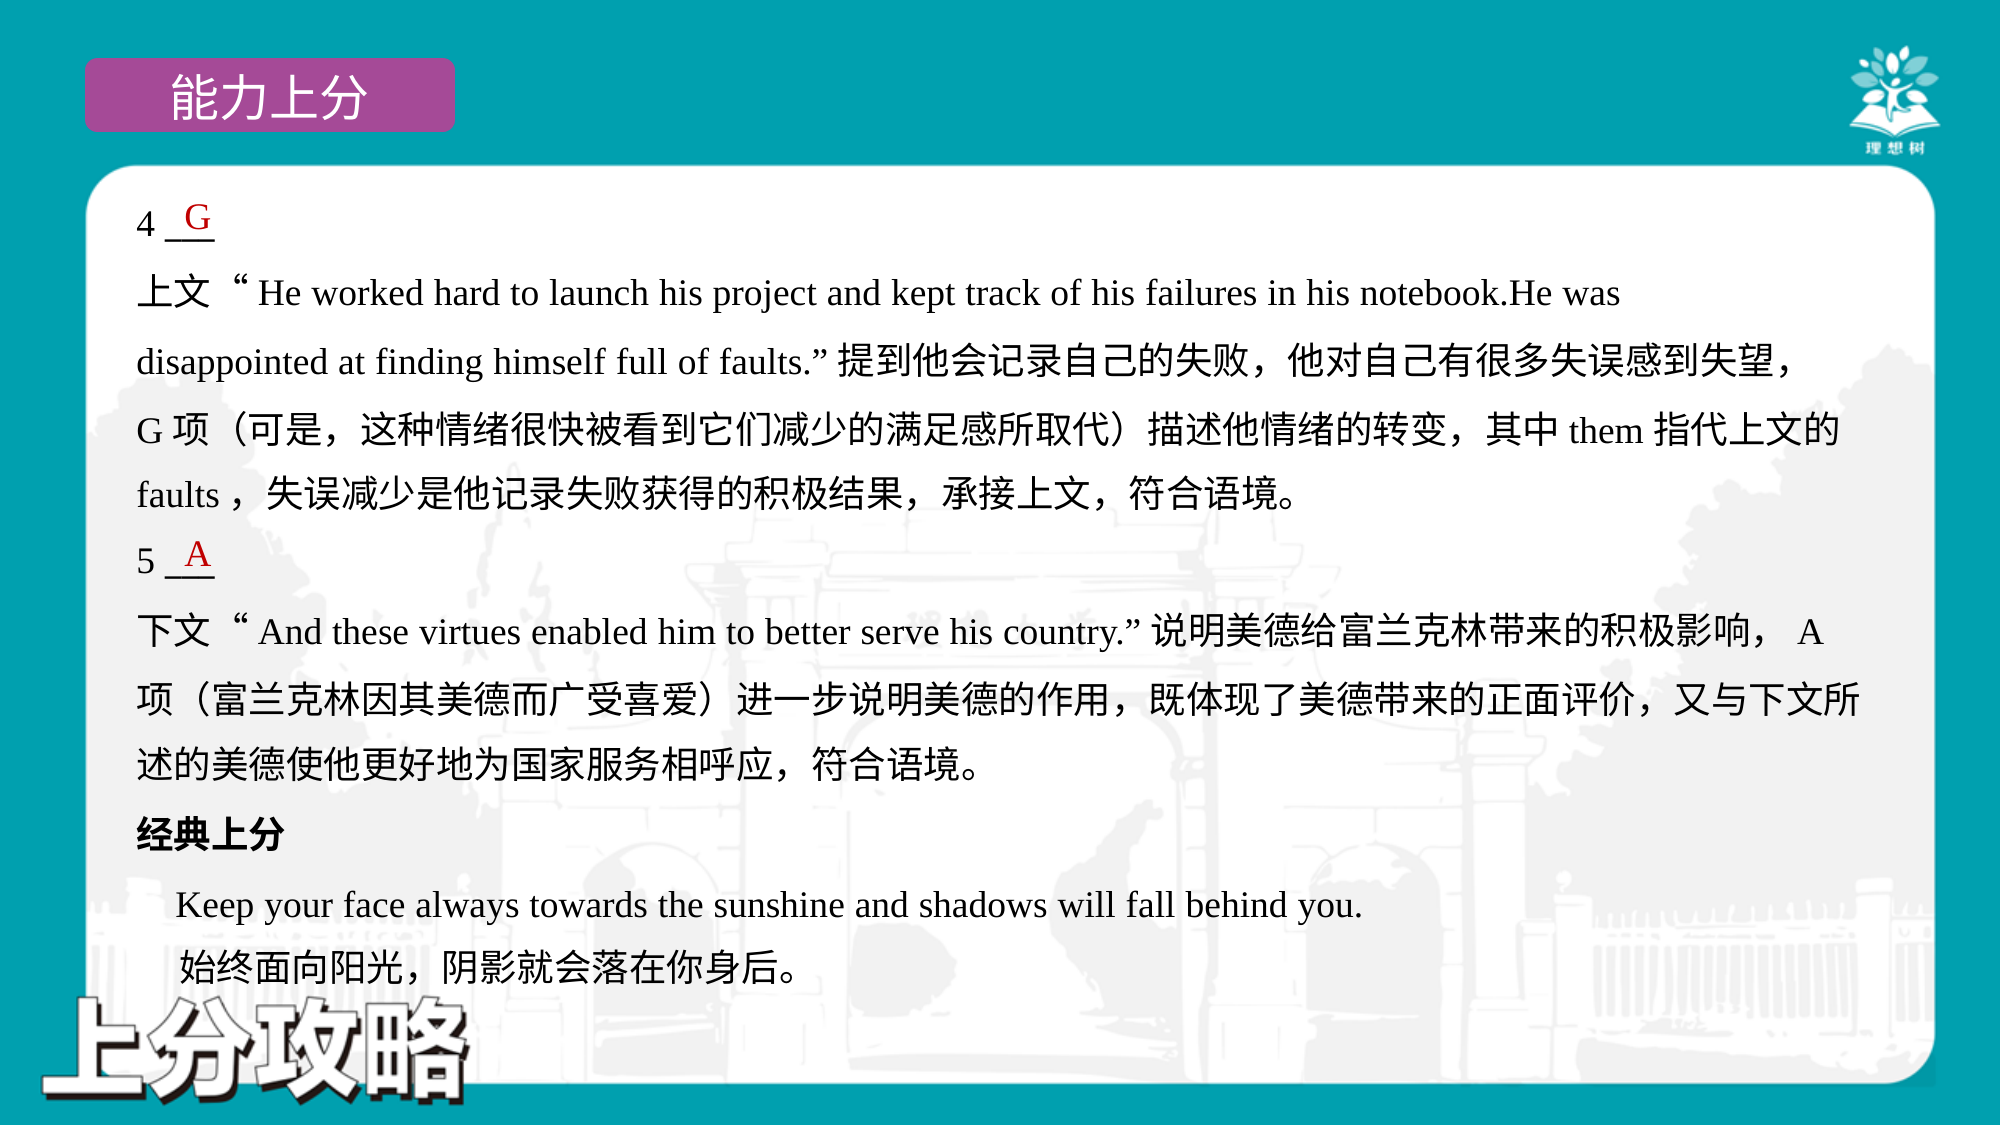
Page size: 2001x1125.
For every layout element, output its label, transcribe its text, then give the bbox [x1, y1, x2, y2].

text_box G [170, 170, 226, 230]
text_box A [170, 507, 226, 568]
text_box 经典上分 Keep your face always towards the sunshine and shadows will fall behind you. 始终面向阳光，阴影就会落在你身后。 [136, 787, 1865, 983]
text_box 下文“And these virtues enabled him to better serve his country.”说明美德给富兰克林带来的积极影响，A 项（富兰克林因其美德而广受喜爱）进一步说明美德的作用，既体现了美德带来的正面评价，又与下文所 述的美德使他更好地为国家服务相呼应，符合语境。 [136, 583, 1865, 780]
picture [0, 0, 2000, 1125]
text_box 上文“He worked hard to launch his project and kept track of his failures in his notebook.He was disappointed at finding himself full of faults.”提到他会记录自己的失败，他对自己有很多失误感到失望， G项（可是，这种情绪很快被看到它们减少的满足感所取代）描述他情绪的转变，其中them指代上文的 faults，失误减少是他记录失败获得的积极结果，承接上文，符合语境。 [136, 244, 1865, 509]
text_box 5 ___ [136, 514, 1865, 574]
text_box 4 ___ [136, 176, 1865, 237]
